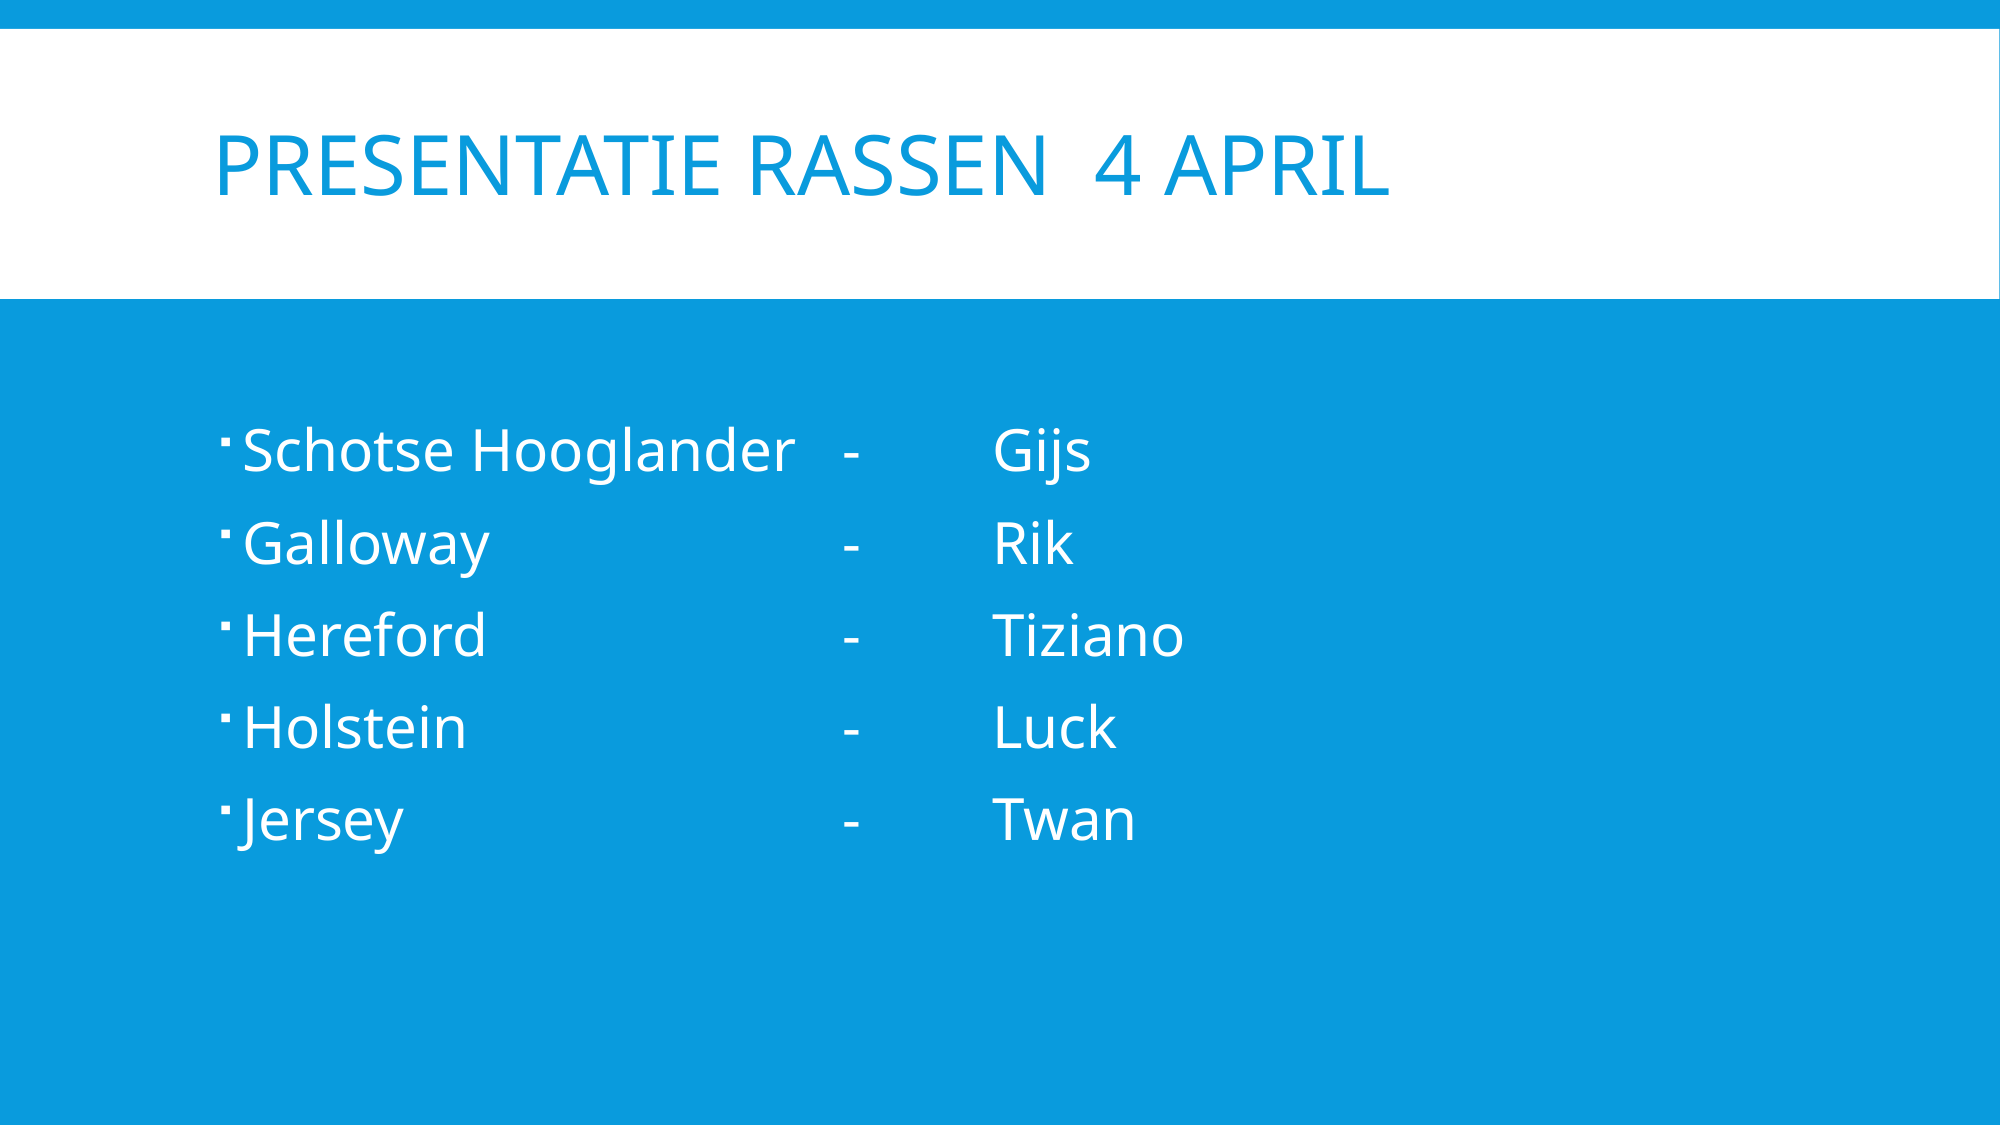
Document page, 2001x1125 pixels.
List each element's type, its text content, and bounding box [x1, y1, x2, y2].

title Presentatie Rassen 4 april [197, 46, 1803, 295]
list Schotse Hooglander - Gijs Galloway - Rik Hereford - Tiziano Holstein - Luck Jersey - Twan [197, 329, 1803, 1020]
